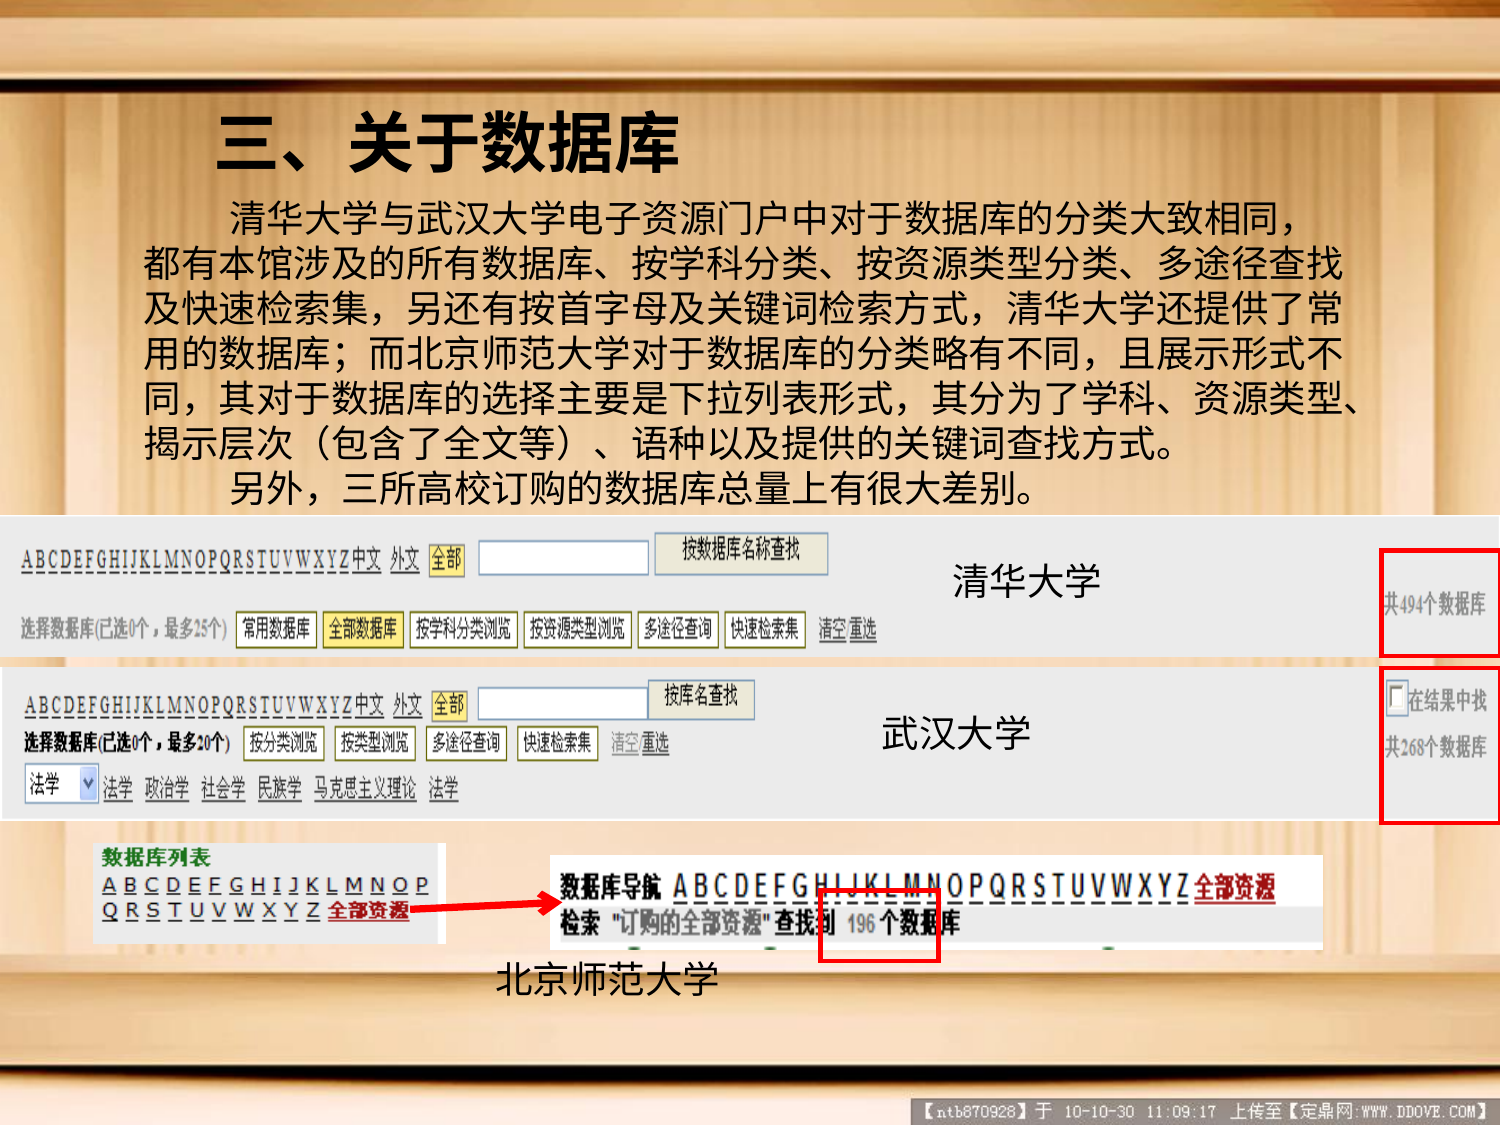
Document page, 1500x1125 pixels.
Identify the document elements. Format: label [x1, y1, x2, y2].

text_box [409, 902, 563, 910]
picture [0, 0, 1500, 1125]
